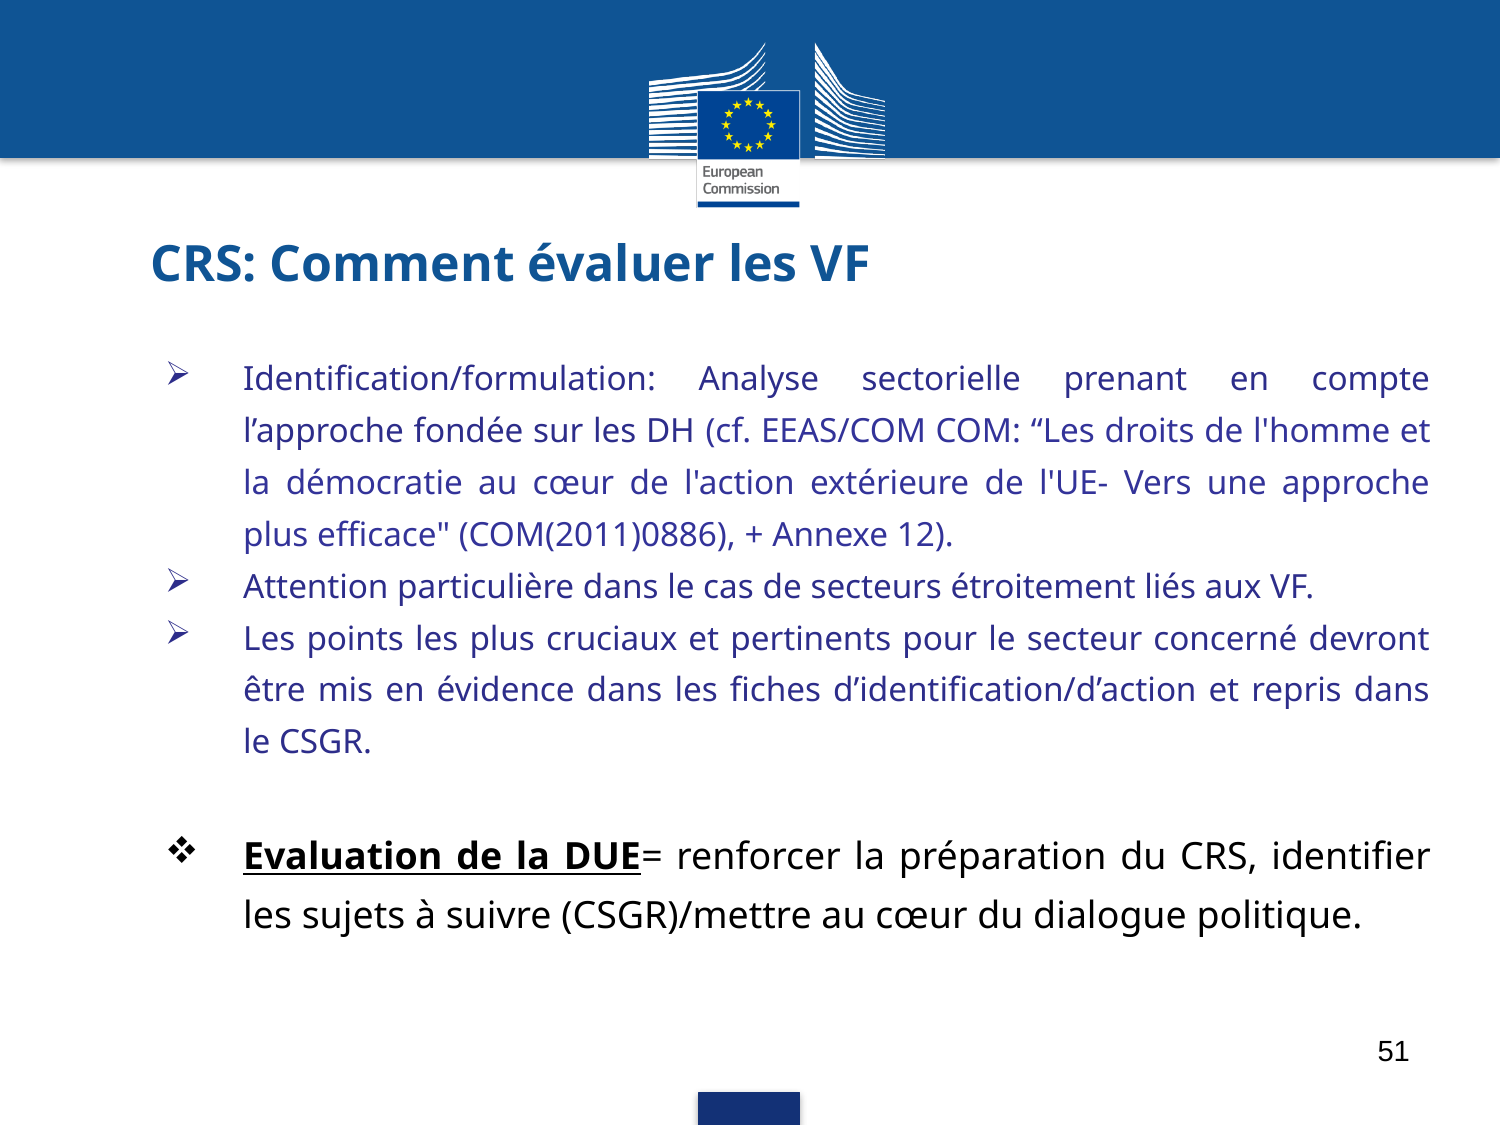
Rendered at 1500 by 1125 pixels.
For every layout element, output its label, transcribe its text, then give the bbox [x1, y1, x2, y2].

list Identification/formulation: Analyse sectorielle prenant en compte l’approche fondée sur les DH (cf. EEAS/COM COM: “Les droits de l'homme et la démocratie au cœur de l'action extérieure de l'UE- Vers une approche plus efficace" (COM(2011)0886), + Annexe 12). Attention particulière dans le cas de secteurs étroitement liés aux VF. Les points les plus cruciaux et pertinents pour le secteur concerné devront être mis en évidence dans les fiches d’identification/d’action et repris dans le CSGR. Evaluation de la DUE= renforcer la préparation du CRS, identifier les sujets à suivre (CSGR)/mettre au cœur du dialogue politique. [74, 337, 1448, 1071]
picture [649, 42, 885, 207]
title CRS: Comment évaluer les VF [76, 207, 1436, 315]
slide_number 51 [1074, 1024, 1426, 1103]
